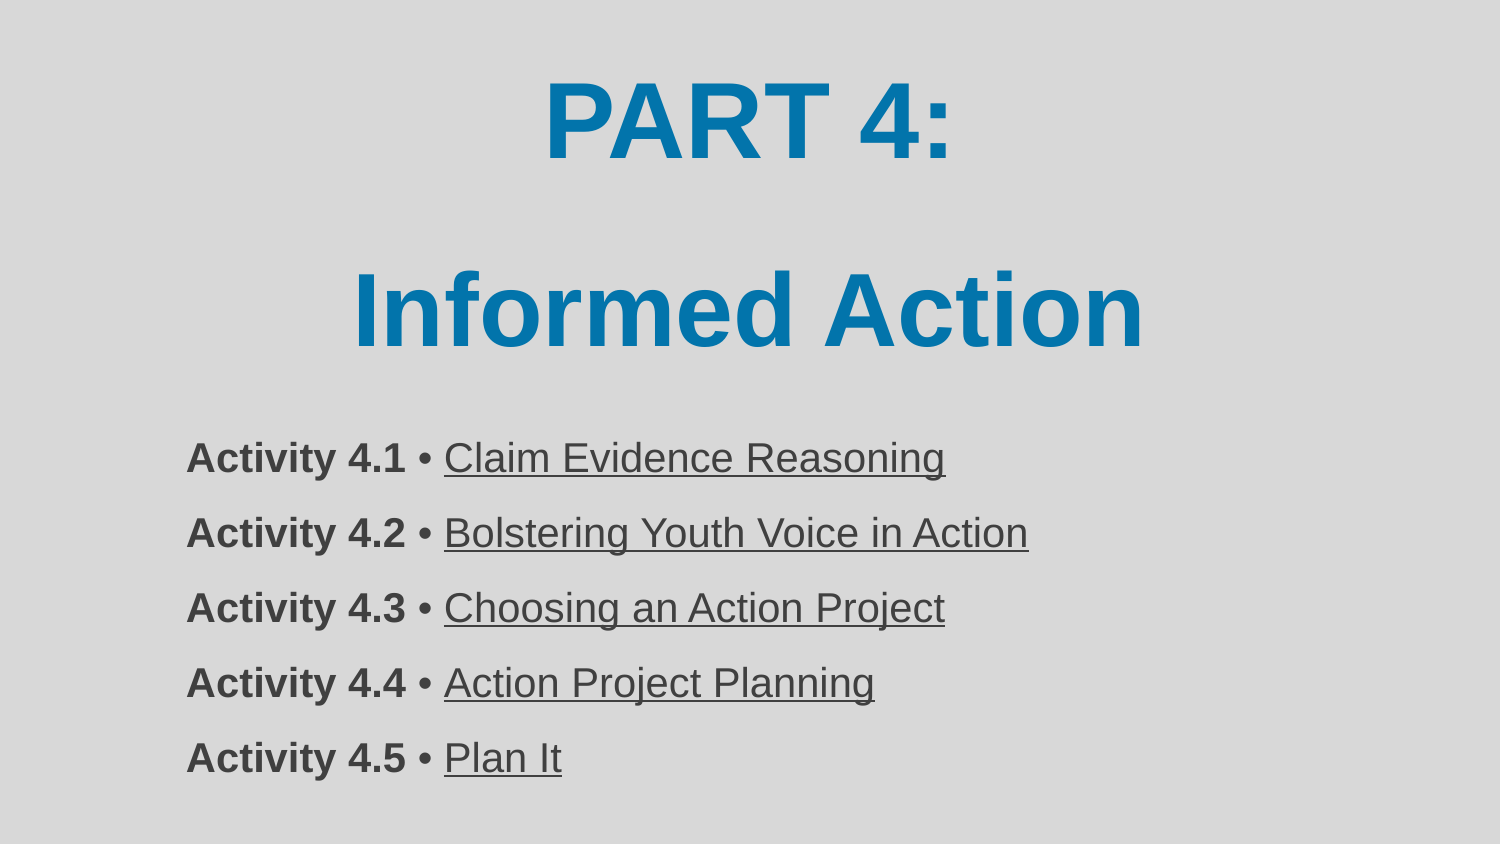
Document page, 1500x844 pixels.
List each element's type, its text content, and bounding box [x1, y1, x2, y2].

text_box Activity 4.1 • Claim Evidence Reasoning Activity 4.2 • Bolstering Youth Voice in Action Activity 4.3 • Choosing an Action Project Activity 4.4 • Action Project Planning Activity 4.5 • Plan It [152, 390, 1449, 830]
title PART 4: Informed Action [51, 122, 1449, 383]
